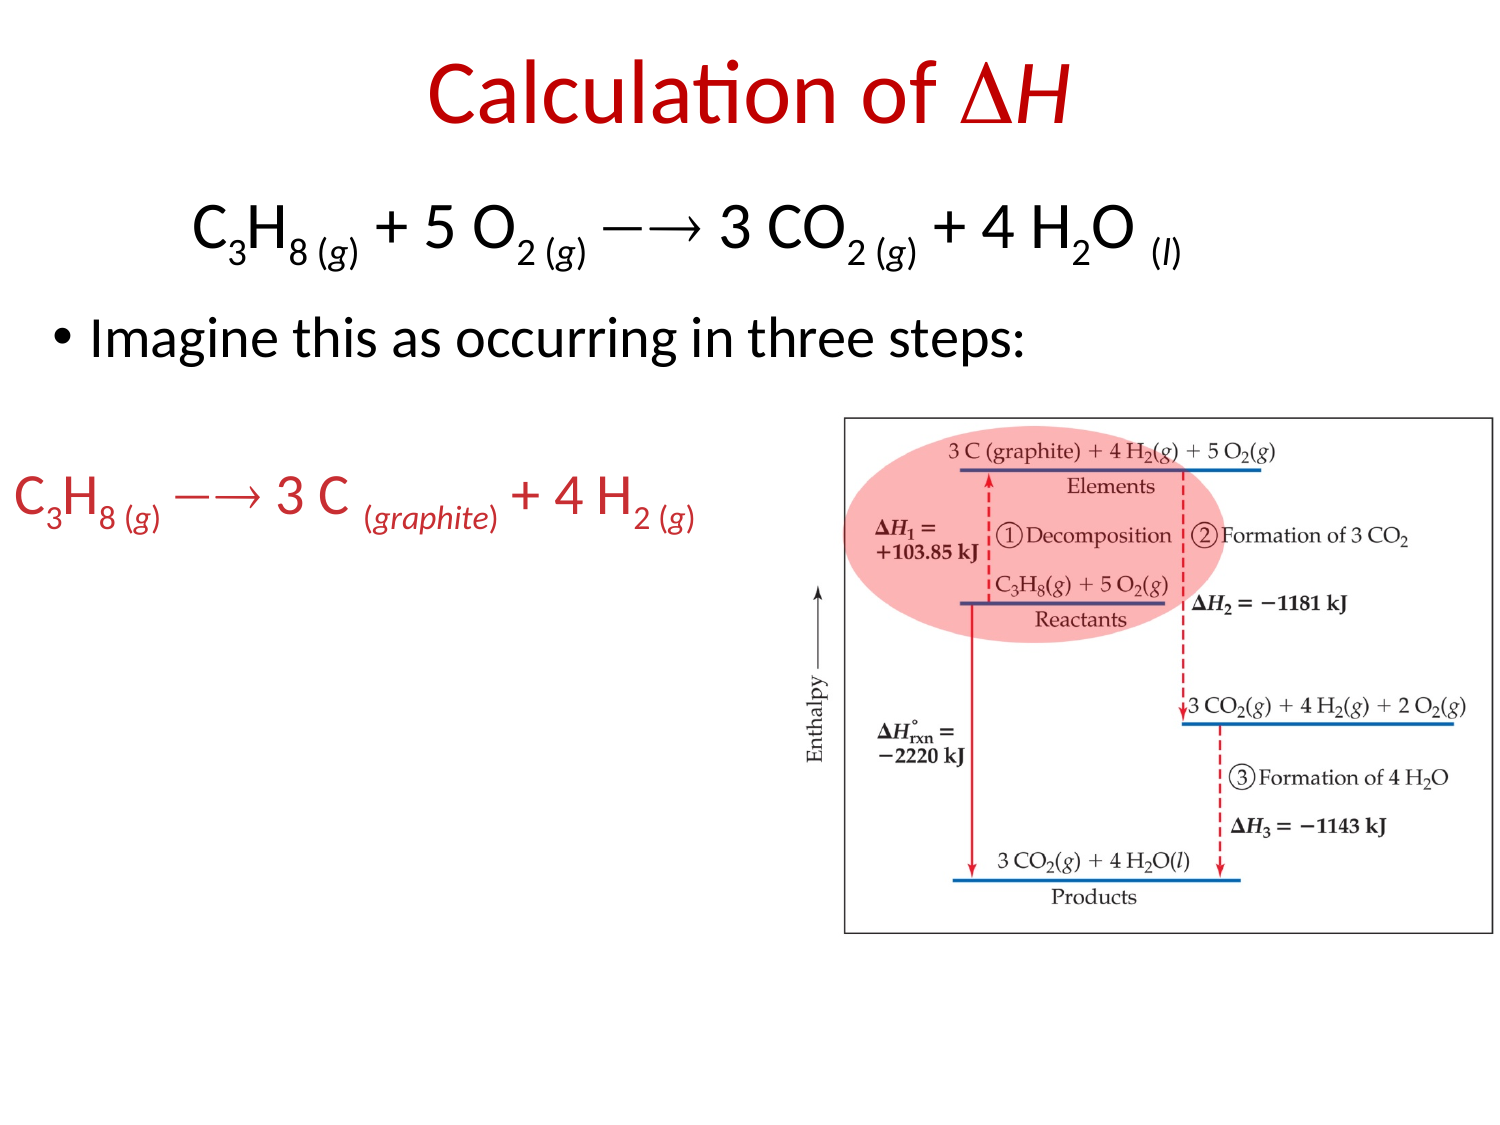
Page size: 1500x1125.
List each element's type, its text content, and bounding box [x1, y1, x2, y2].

text_box C3H8 (g)  3 C (graphite) + 4 H2 (g) [0, 448, 794, 614]
text_box C3H8 (g) + 5 O2 (g)  3 CO2 (g) + 4 H2O (l) [177, 174, 1198, 281]
text_box Calculation of H [112, 24, 1388, 213]
picture [799, 412, 1498, 938]
text_box Imagine this as occurring in three steps: [37, 299, 1388, 413]
